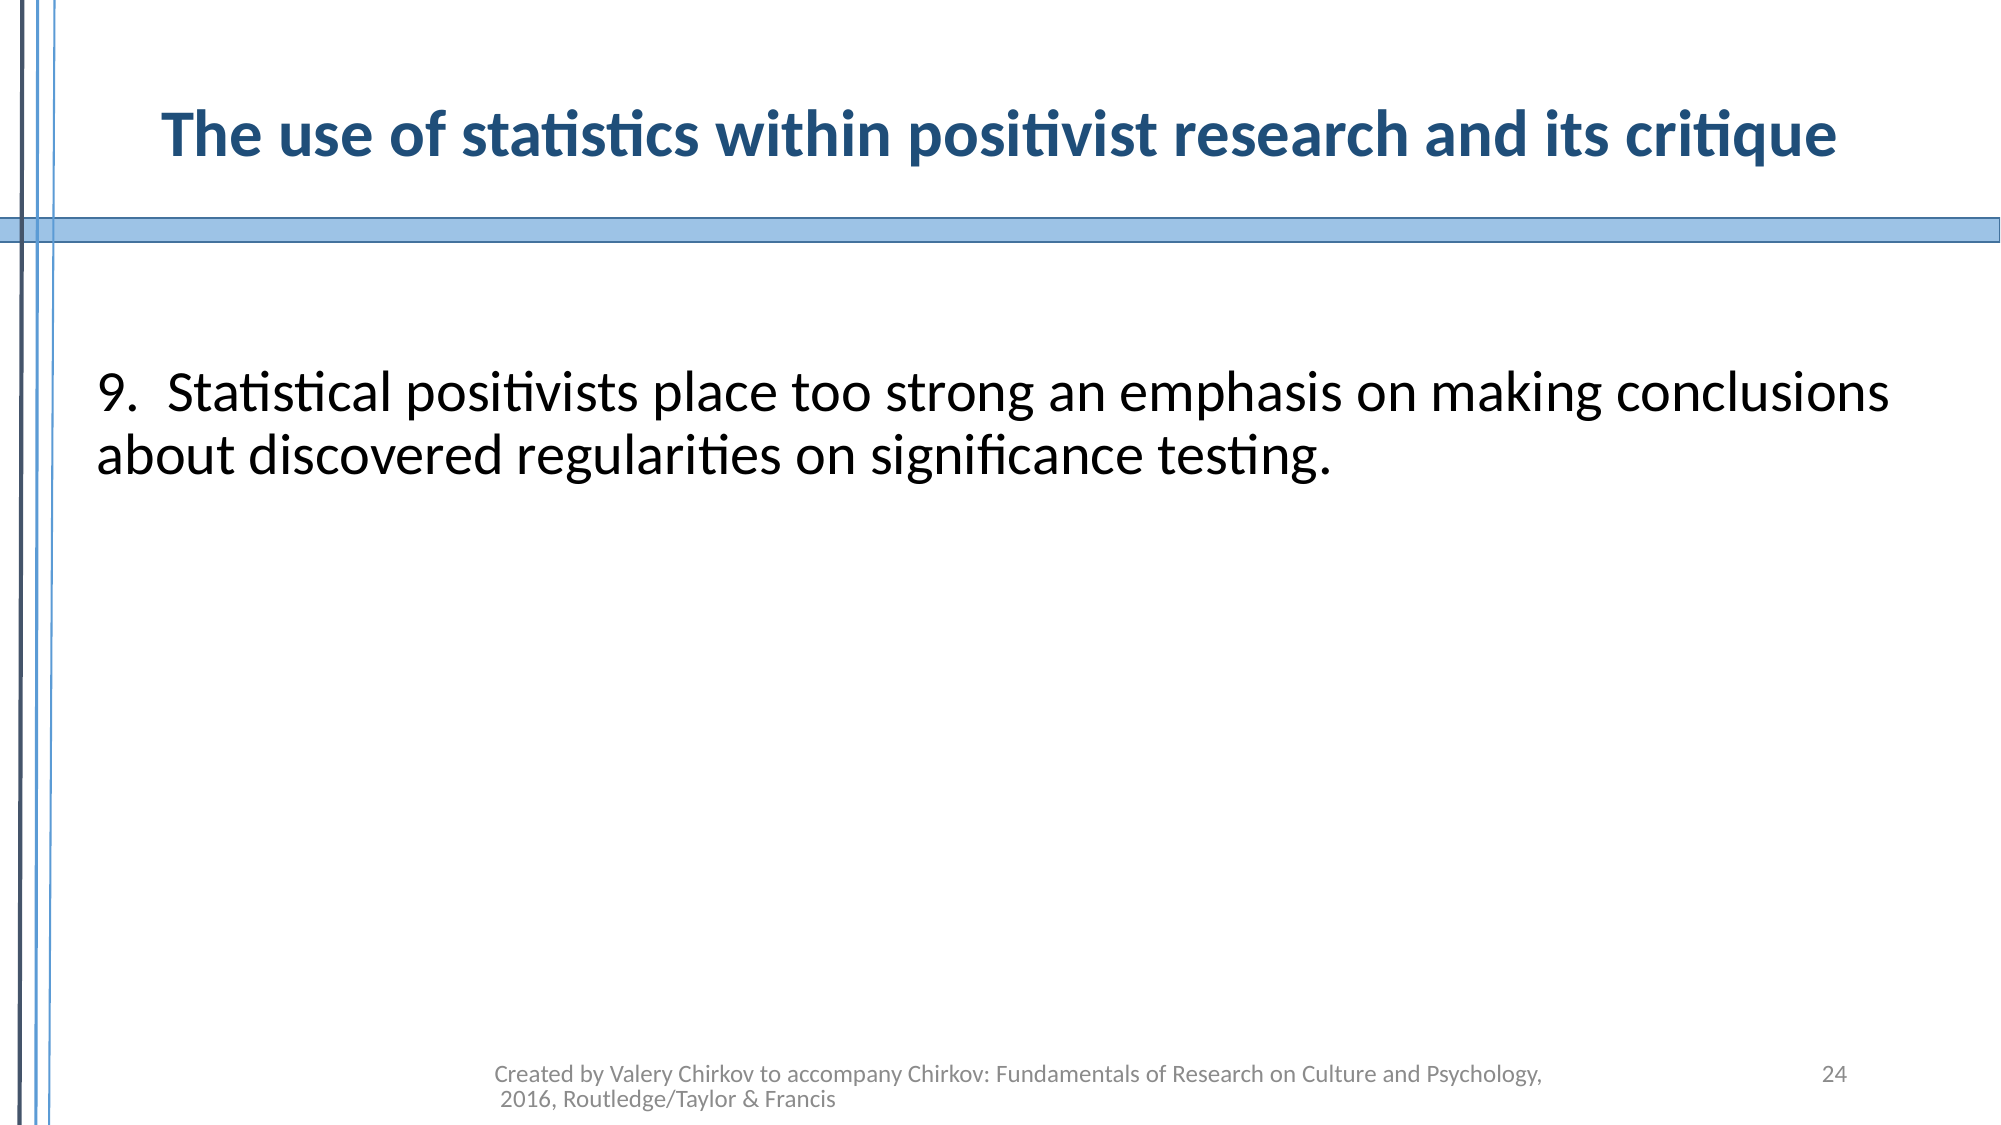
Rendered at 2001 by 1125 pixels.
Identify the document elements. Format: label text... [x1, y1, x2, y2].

slide_number 24 [1755, 1042, 1863, 1103]
title The use of statistics within positivist research and its critique [137, 59, 1863, 211]
footer Created by Valery Chirkov to accompany Chirkov: Fundamentals of Research on Culture and Psychology, 2016, Routledge/Taylor & Francis [479, 1042, 1562, 1103]
list 9. Statistical positivists place too strong an emphasis on making conclusions about discovered regularities on significance testing. [81, 263, 1966, 1022]
